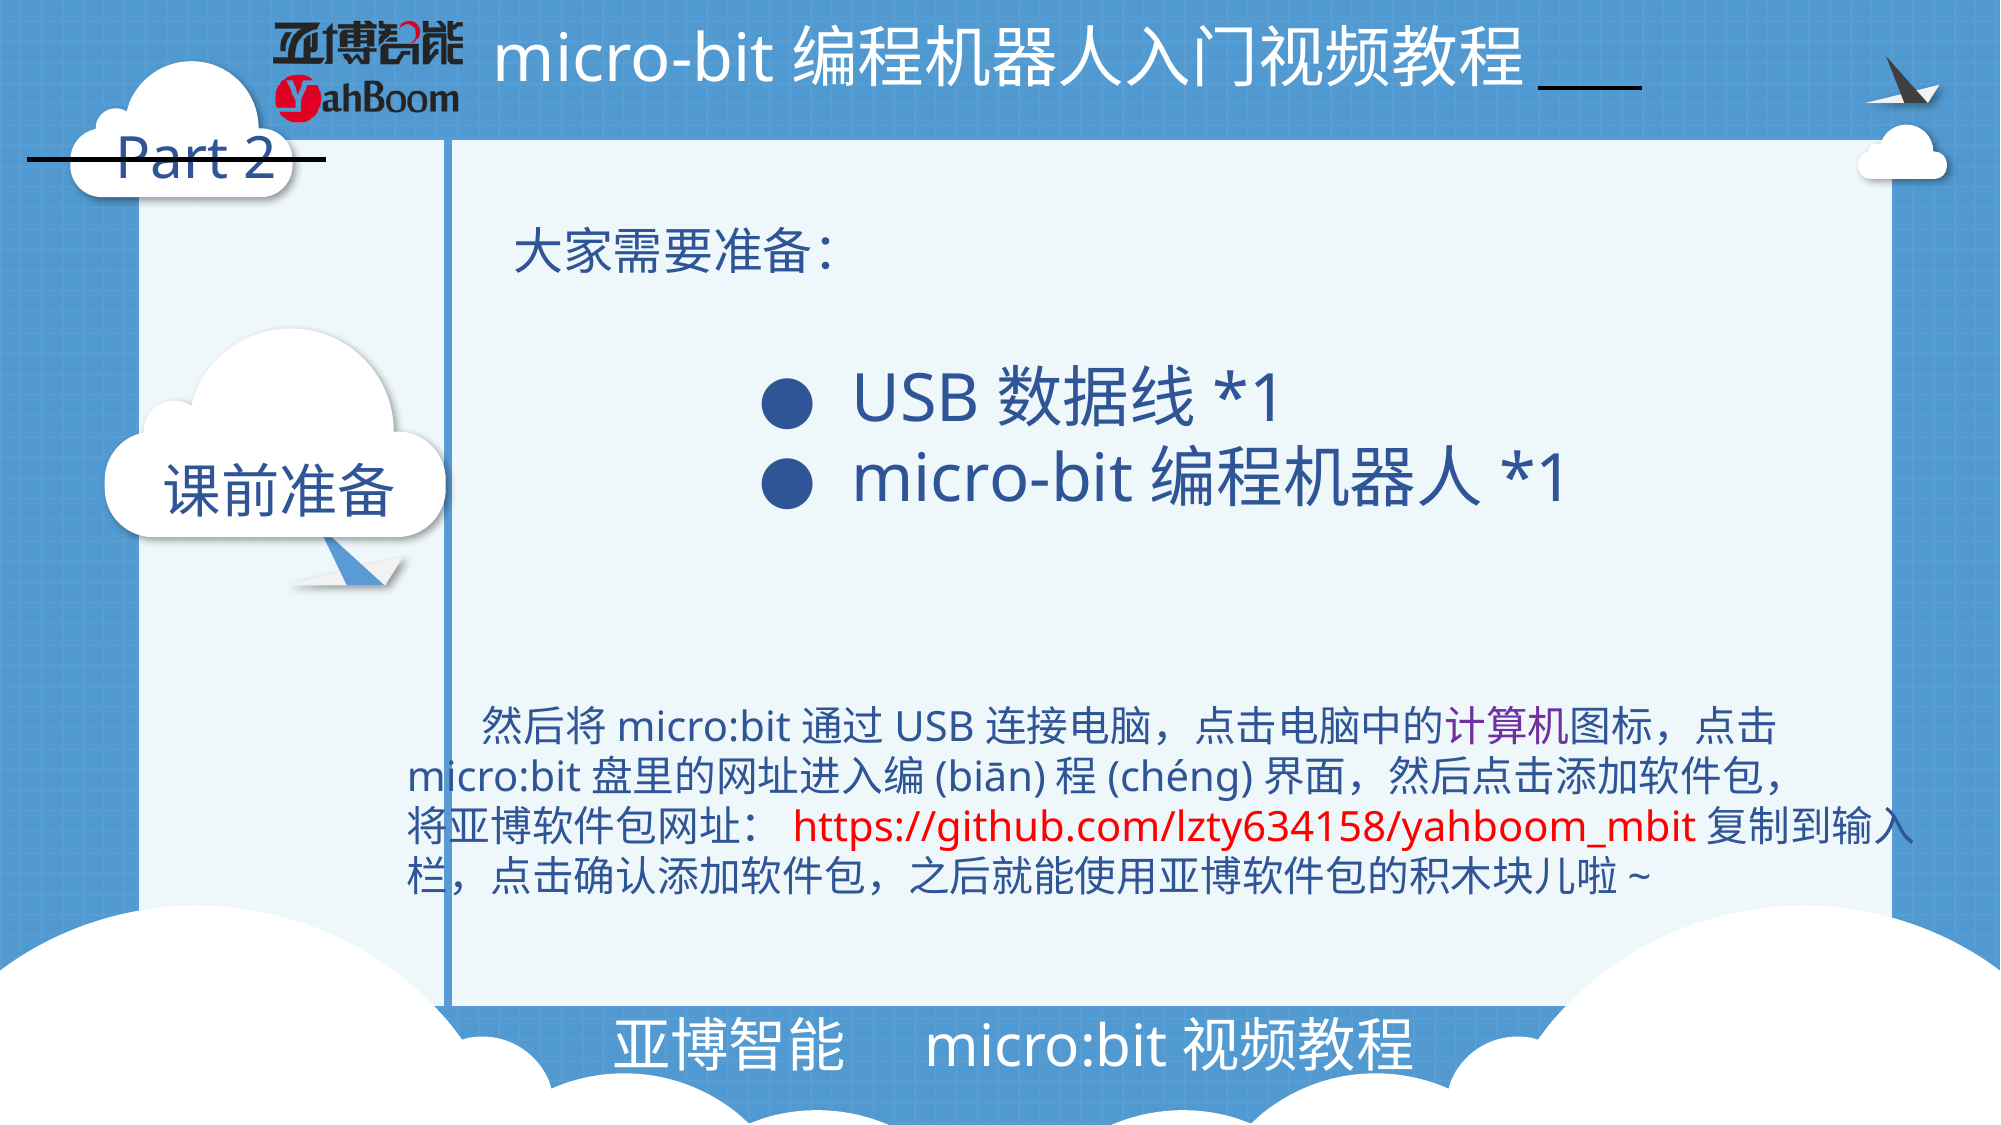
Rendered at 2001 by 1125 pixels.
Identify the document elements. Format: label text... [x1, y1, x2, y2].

text_box 亚博智能 micro:bit视频教程 [1111, 959, 2000, 1125]
text_box micro-bit编程机器人入门视频教程 [12, 7, 1660, 173]
picture [265, 7, 468, 133]
text_box Part 2 [100, 173, 292, 198]
text_box 然后将micro:bit通过USB连接电脑，点击电脑中的计算机图标，点击 micro:bit盘里的网址进入编(biān)程(chéng)界面，然后点击添加软件包， 将亚博软件包网址：https://github.com/lzty634158/yahboom_mbit复制到输入 栏，点击确认添加软件包，之后就能使用亚博软件包的积木块儿啦~ [392, 692, 1931, 908]
text_box 亚博智能 micro:bit视频教程 [0, 959, 889, 1125]
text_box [284, 538, 404, 586]
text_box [104, 328, 446, 538]
text_box 大家需要准备： [498, 211, 879, 287]
text_box ● USB数据线*1 ● micro-bit编程机器人*1 [743, 267, 1660, 522]
